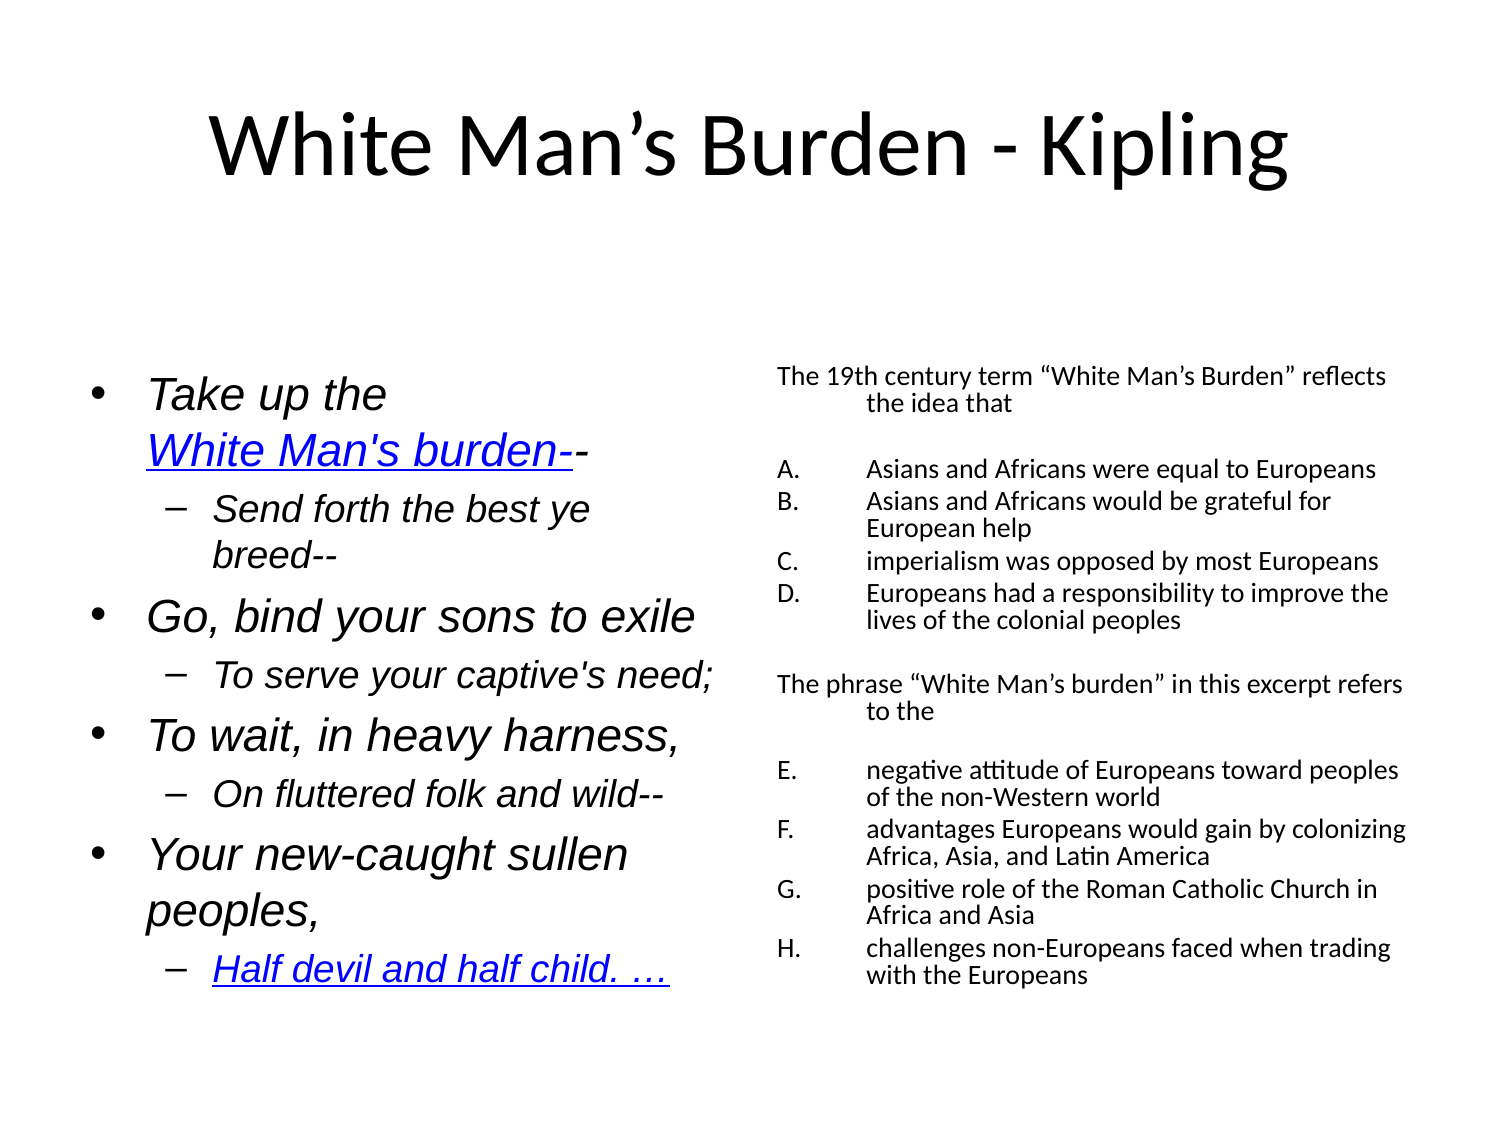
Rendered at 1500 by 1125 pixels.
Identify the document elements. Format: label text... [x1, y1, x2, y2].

list Take up the White Man's burden-- Send forth the best ye breed-- Go, bind your sons to exile To serve your captive's need; To wait, in heavy harness, On fluttered folk and wild-- Your new-caught sullen peoples, Half devil and half child. … [75, 356, 738, 1005]
title White Man’s Burden - Kipling [75, 45, 1425, 233]
list The 19th century term “White Man’s Burden” reflects the idea that Asians and Africans were equal to Europeans Asians and Africans would be grateful for European help imperialism was opposed by most Europeans Europeans had a responsibility to improve the lives of the colonial peoples The phrase “White Man’s burden” in this excerpt refers to the negative attitude of Europeans toward peoples of the non-Western world advantages Europeans would gain by colonizing Africa, Asia, and Latin America positive role of the Roman Catholic Church in Africa and Asia challenges non-Europeans faced when trading with the Europeans [761, 356, 1425, 1005]
